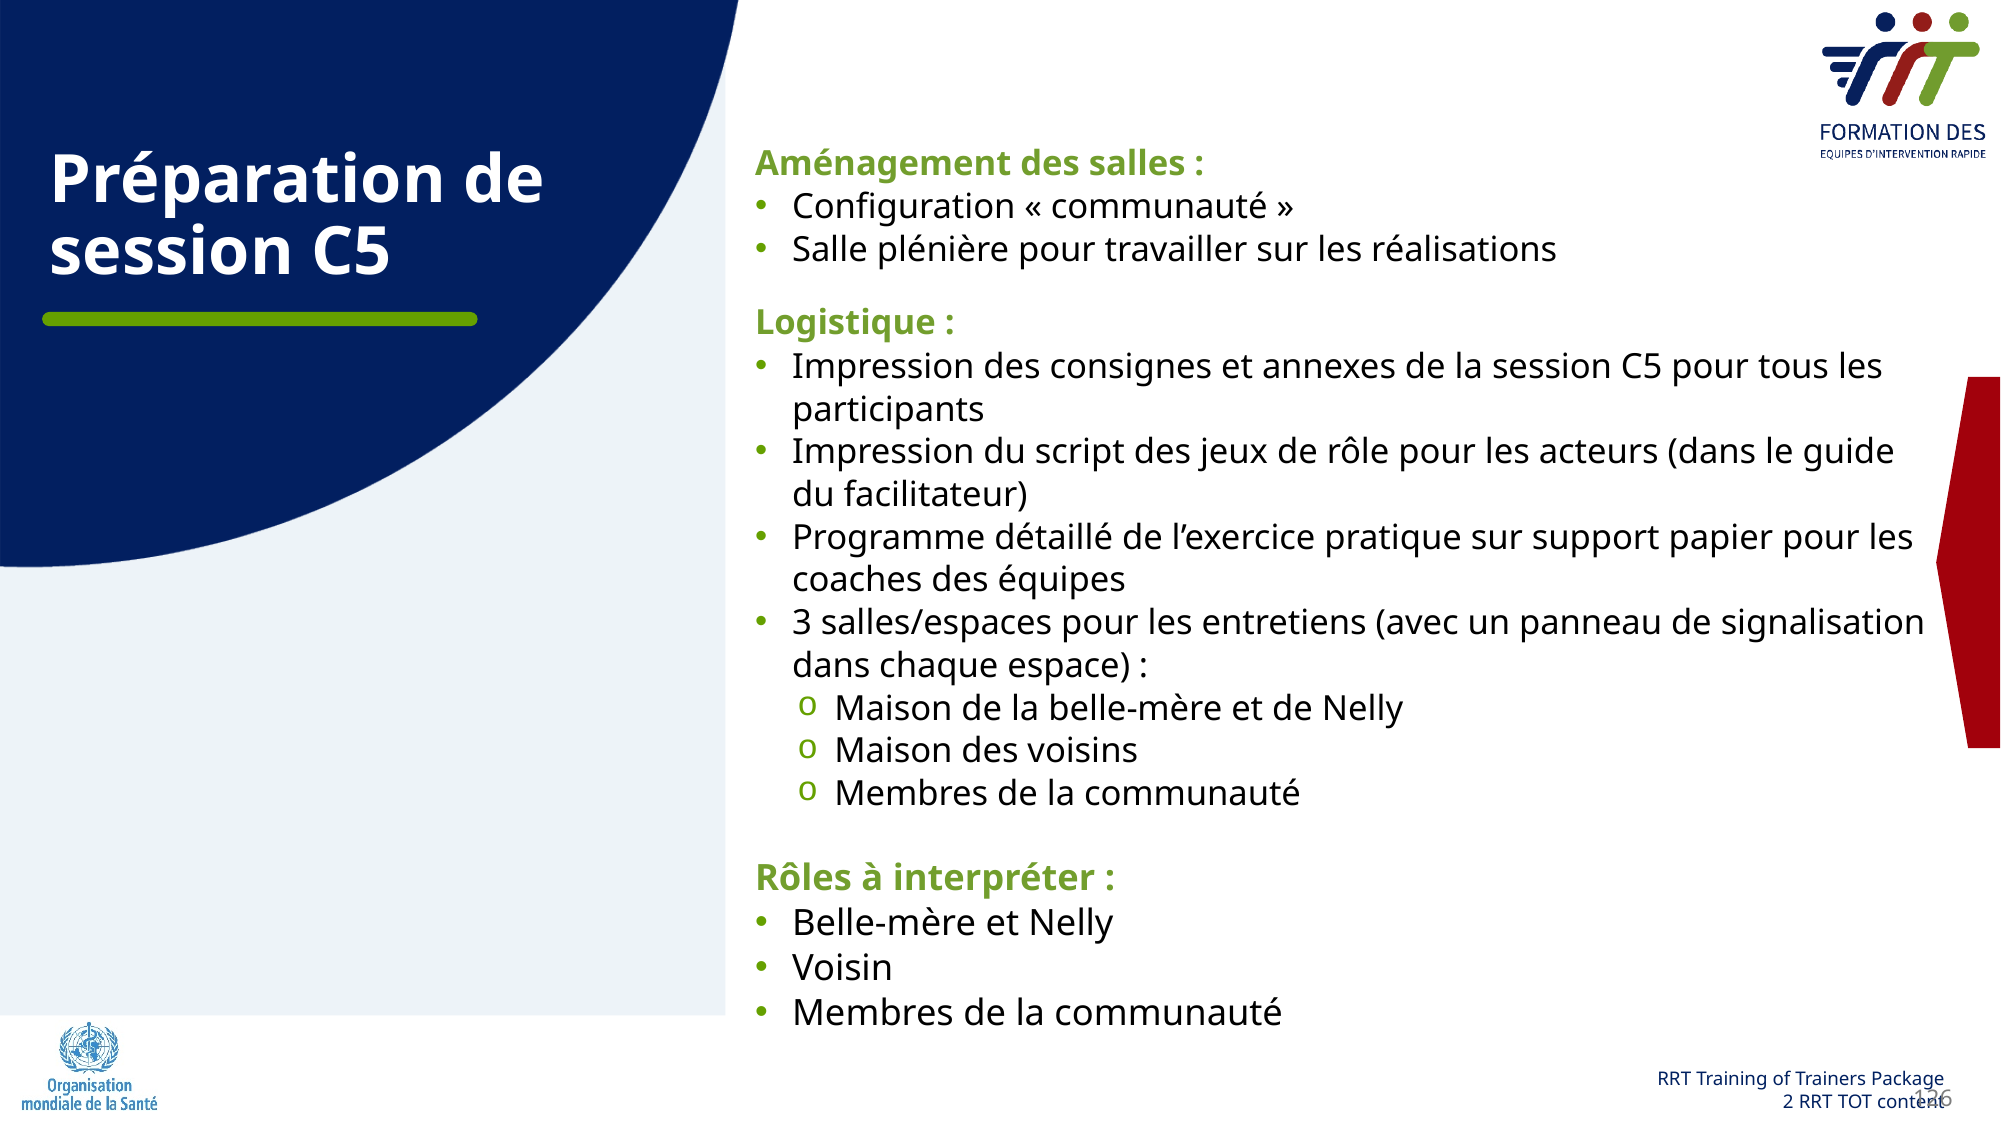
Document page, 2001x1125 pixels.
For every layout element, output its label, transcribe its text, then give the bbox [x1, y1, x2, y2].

title Préparation de session C5 [41, 135, 579, 299]
picture [1820, 11, 1986, 160]
text_box [42, 311, 478, 327]
list Aménagement des salles : Configuration « communauté » Salle plénière pour travailler sur les réalisations Logistique : Impression des consignes et annexes de la session C5 pour tous les participants Impression du script des jeux de rôle pour les acteurs (dans le guide du facilitateur) Programme détaillé de l’exercice pratique sur support papier pour les coaches des équipes 3 salles/espaces pour les entretiens (avec un panneau de signalisation dans chaque espace) : Maison de la belle-mère et de Nelly Maison des voisins Membres de la communauté Rôles à interpréter : Belle-mère et Nelly Voisin Membres de la communauté [746, 137, 1937, 1049]
picture [20, 1020, 158, 1111]
picture [0, 0, 746, 572]
